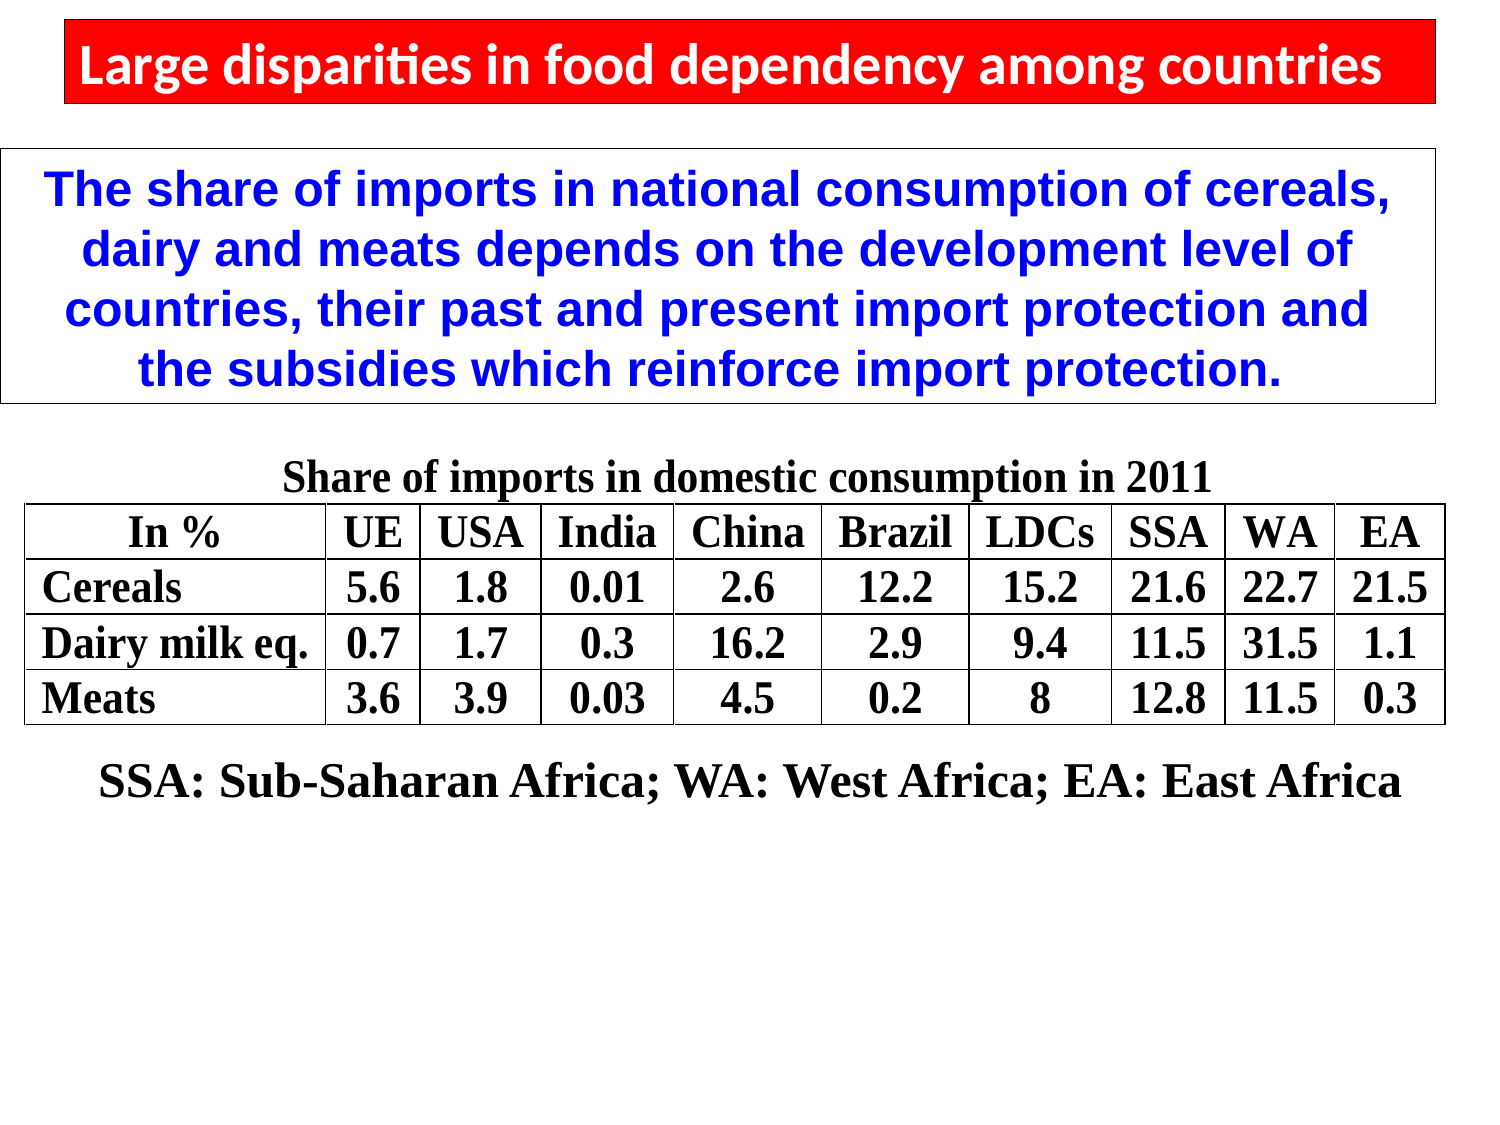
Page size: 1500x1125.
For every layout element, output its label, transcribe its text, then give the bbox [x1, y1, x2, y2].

text_box The share of imports in national consumption of cereals, dairy and meats depends on the development level of countries, their past and present import protection and the subsidies which reinforce import protection. [0, 148, 1436, 404]
text_box Large disparities in food dependency among countries [64, 19, 1436, 104]
picture [23, 448, 1471, 811]
